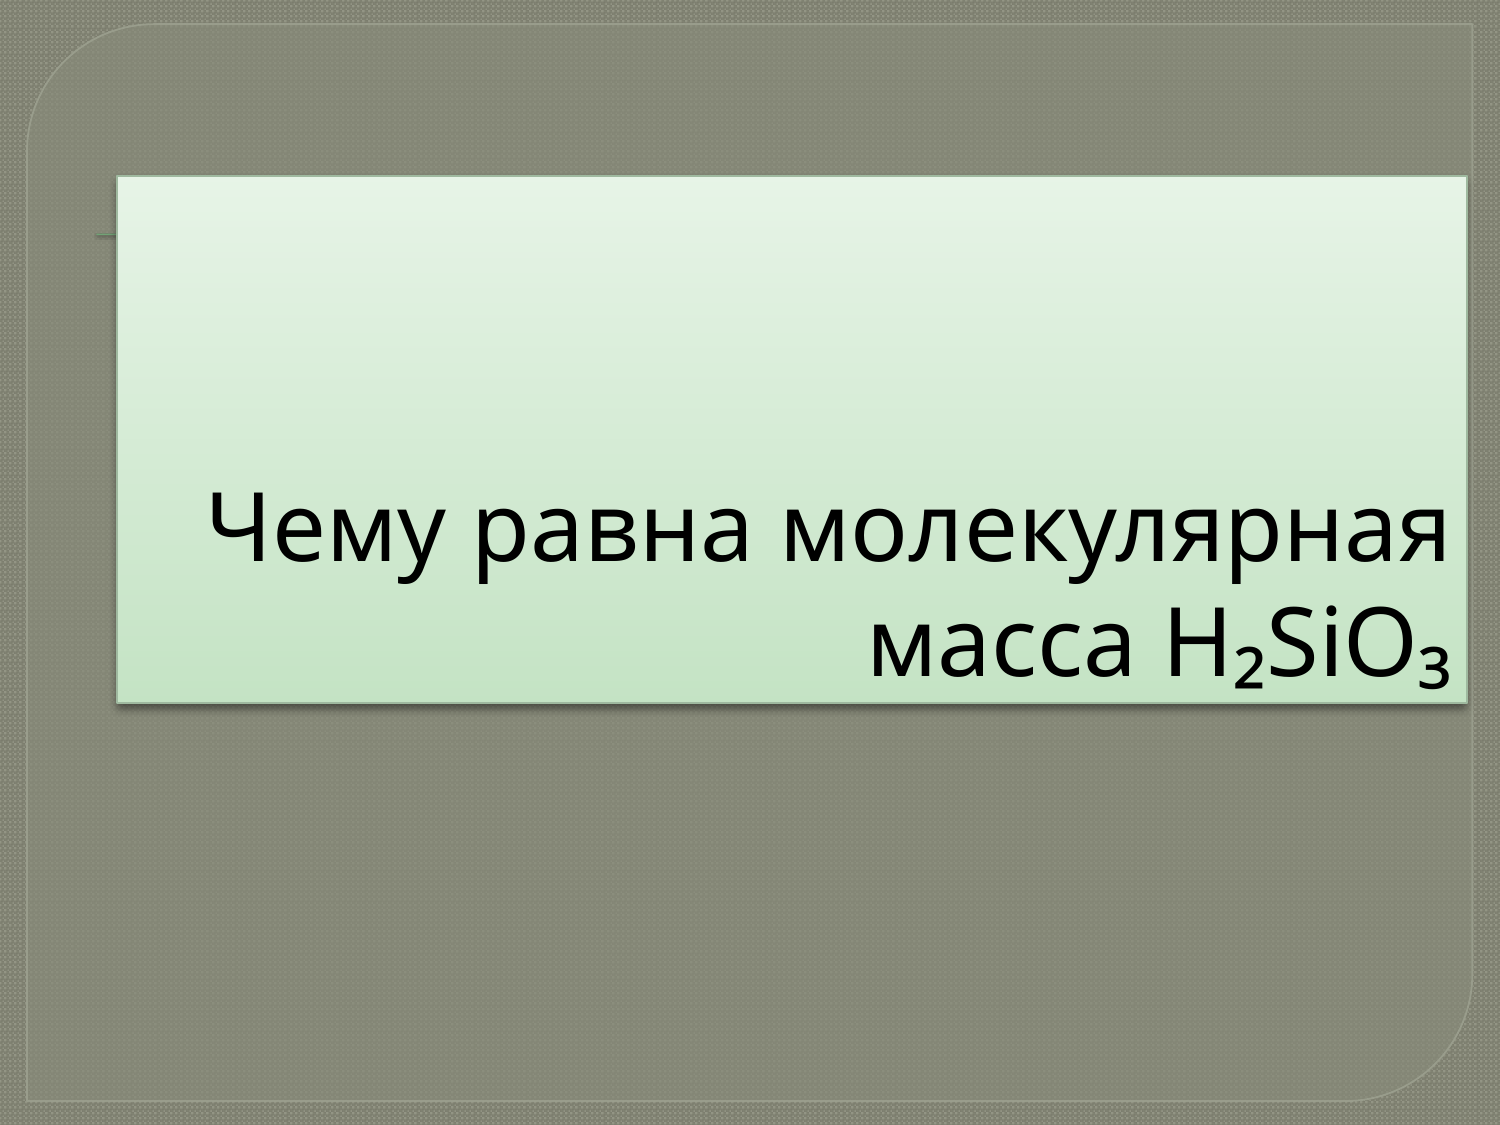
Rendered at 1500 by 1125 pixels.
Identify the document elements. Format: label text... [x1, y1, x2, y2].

title Чему равна молекулярная масса Н₂SiO₃ [116, 175, 1468, 704]
